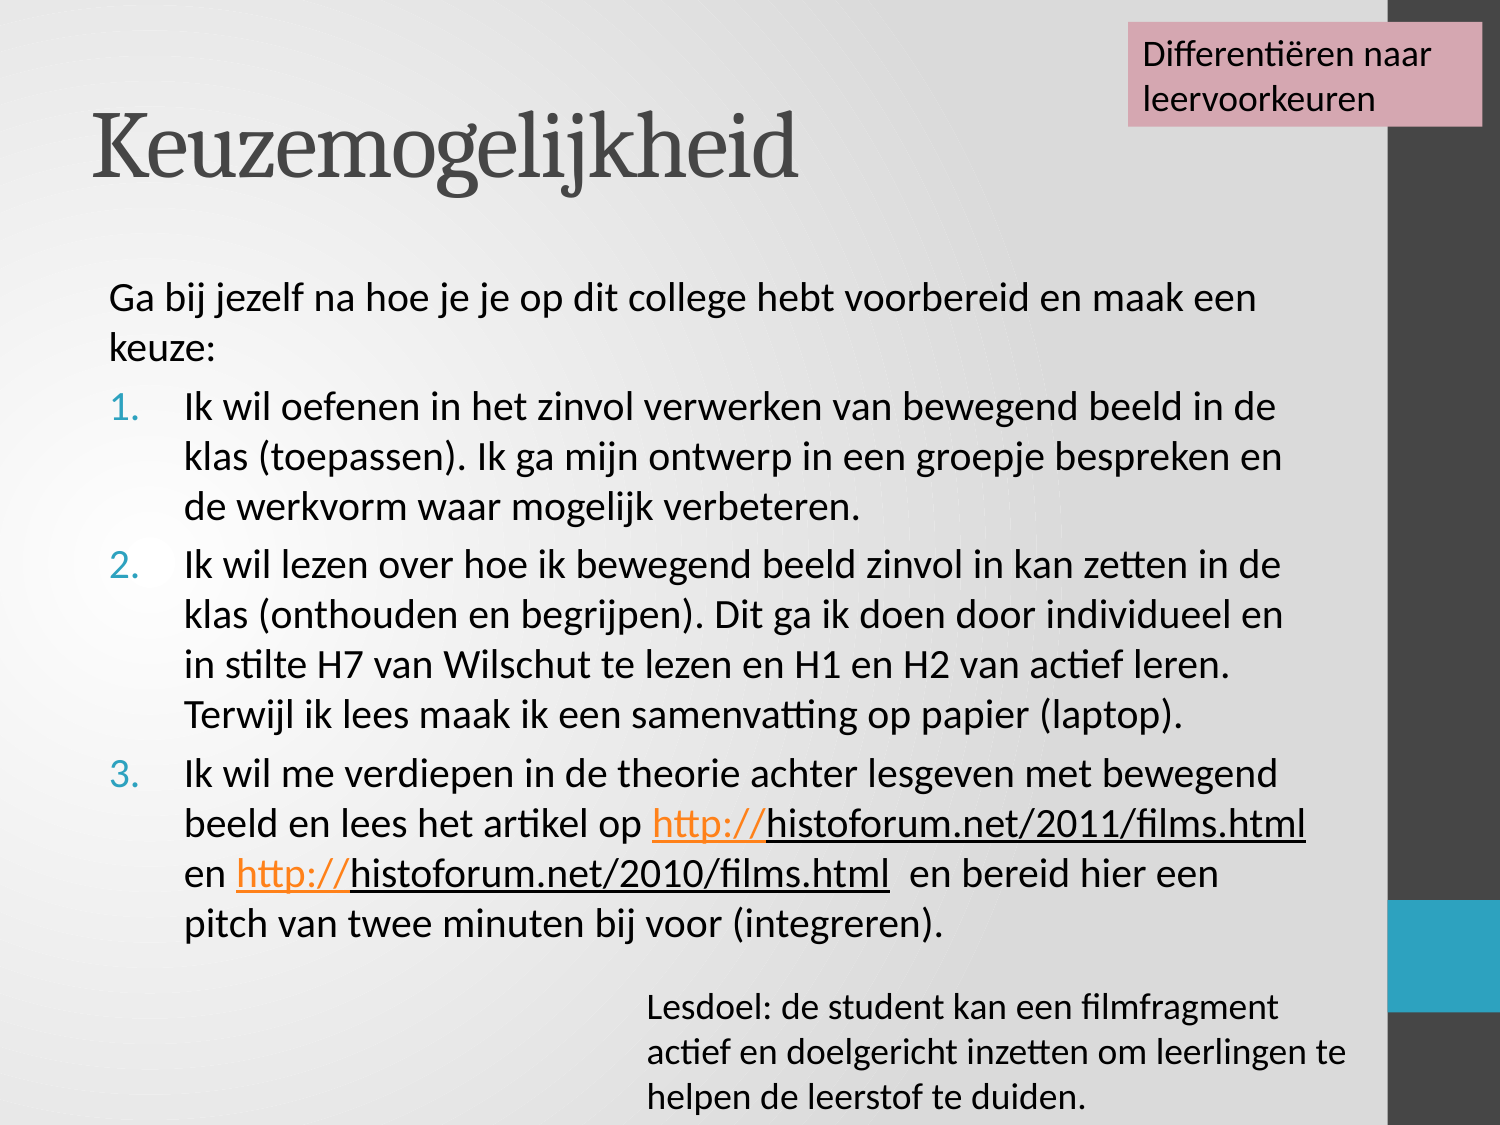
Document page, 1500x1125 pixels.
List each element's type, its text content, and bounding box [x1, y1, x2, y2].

list Ga bij jezelf na hoe je je op dit college hebt voorbereid en maak een keuze: Ik wil oefenen in het zinvol verwerken van bewegend beeld in de klas (toepassen). Ik ga mijn ontwerp in een groepje bespreken en de werkvorm waar mogelijk verbeteren. Ik wil lezen over hoe ik bewegend beeld zinvol in kan zetten in de klas (onthouden en begrijpen). Dit ga ik doen door individueel en in stilte H7 van Wilschut te lezen en H1 en H2 van actief leren. Terwijl ik lees maak ik een samenvatting op papier (laptop). Ik wil me verdiepen in de theorie achter lesgeven met bewegend beeld en lees het artikel op http://histoforum.net/2011/films.html en http://histoforum.net/2010/films.html en bereid hier een pitch van twee minuten bij voor (integreren). [75, 262, 1325, 1050]
text_box Lesdoel: de student kan een filmfragment actief en doelgericht inzetten om leerlingen te helpen de leerstof te duiden. [631, 974, 1382, 1124]
text_box Differentiëren naar leervoorkeuren [1128, 21, 1483, 127]
title Keuzemogelijkheid [75, 45, 1325, 233]
